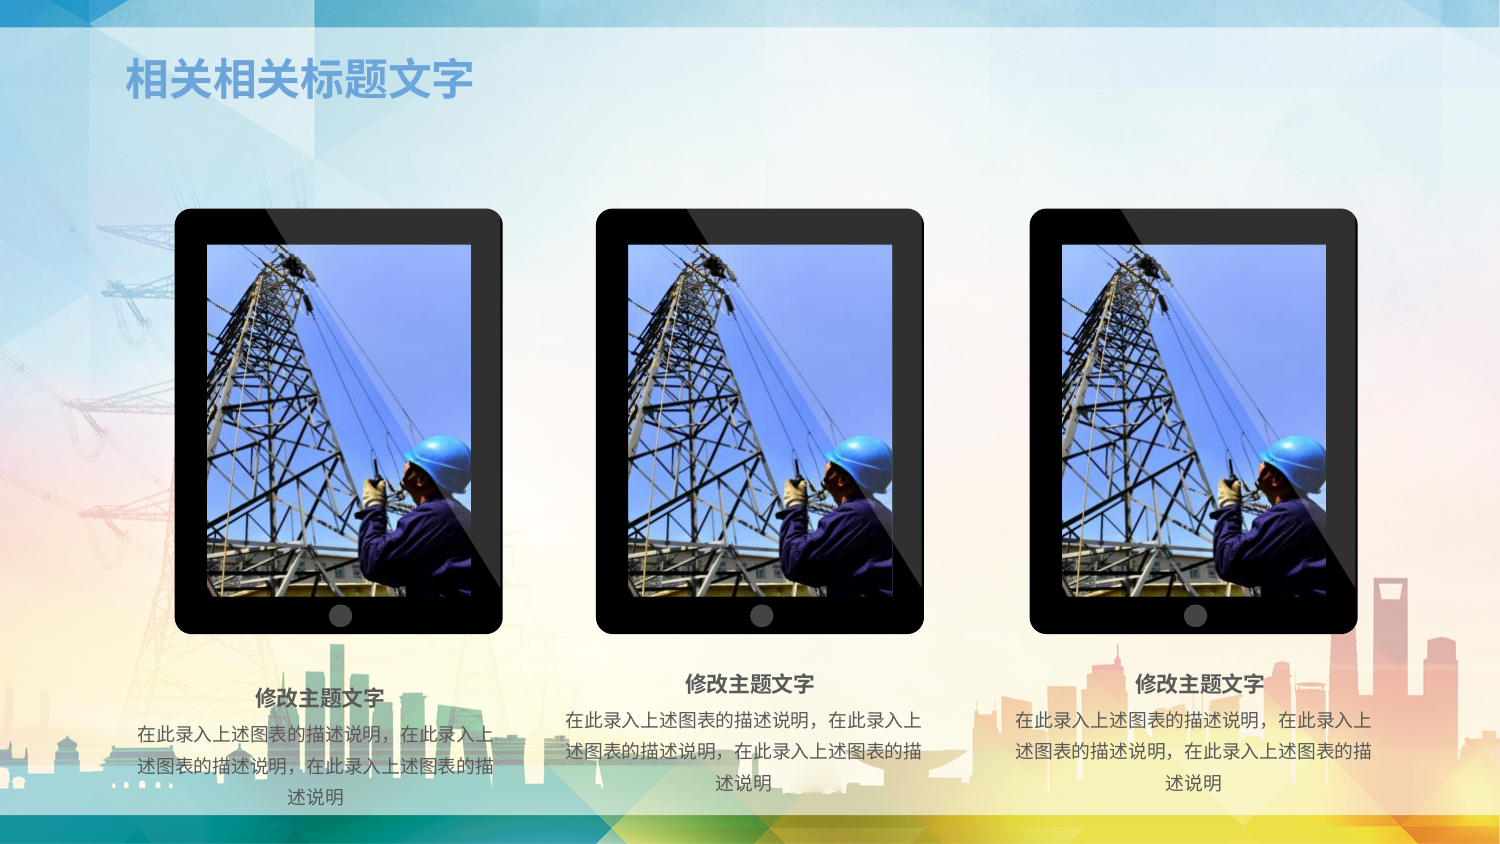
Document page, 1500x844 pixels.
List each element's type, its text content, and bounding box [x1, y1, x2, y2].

text_box 相关相关标题文字 [110, 44, 743, 112]
picture [0, 816, 1500, 844]
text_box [1029, 208, 1358, 635]
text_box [120, 673, 520, 791]
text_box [174, 208, 503, 635]
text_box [595, 208, 925, 635]
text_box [549, 659, 950, 777]
picture [0, 0, 1500, 27]
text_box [999, 659, 1400, 777]
